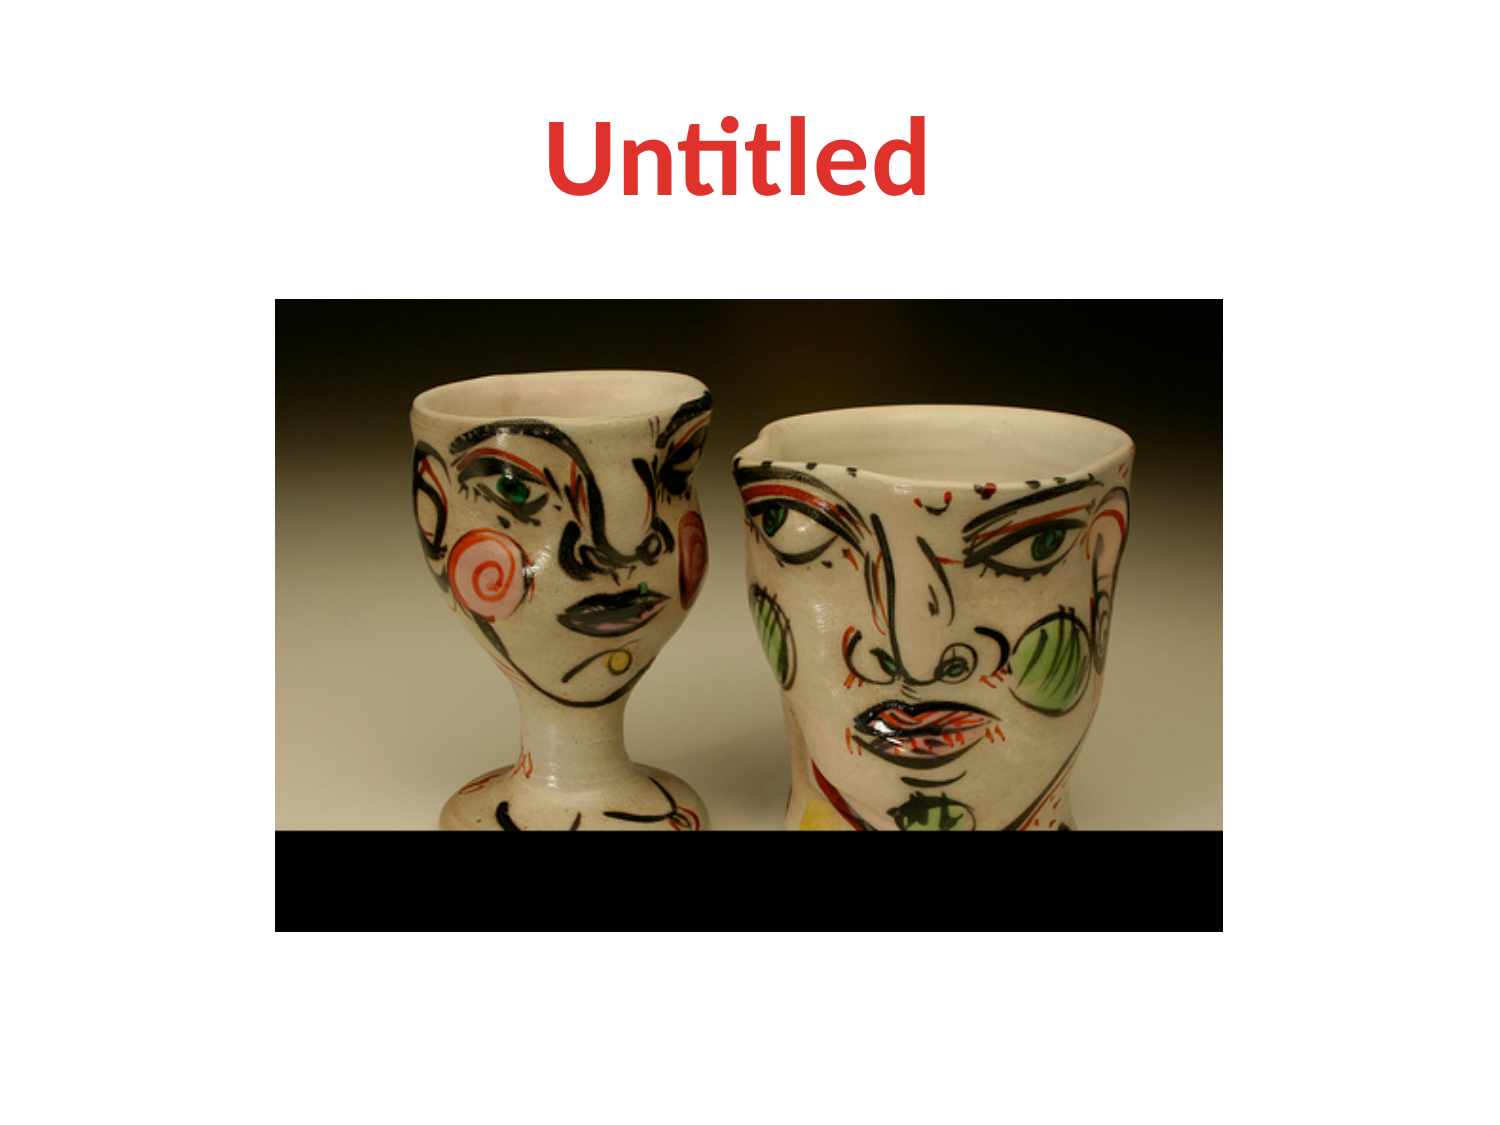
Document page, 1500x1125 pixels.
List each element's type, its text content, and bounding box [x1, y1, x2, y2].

text_box Untitled [528, 74, 948, 225]
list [274, 299, 1224, 932]
